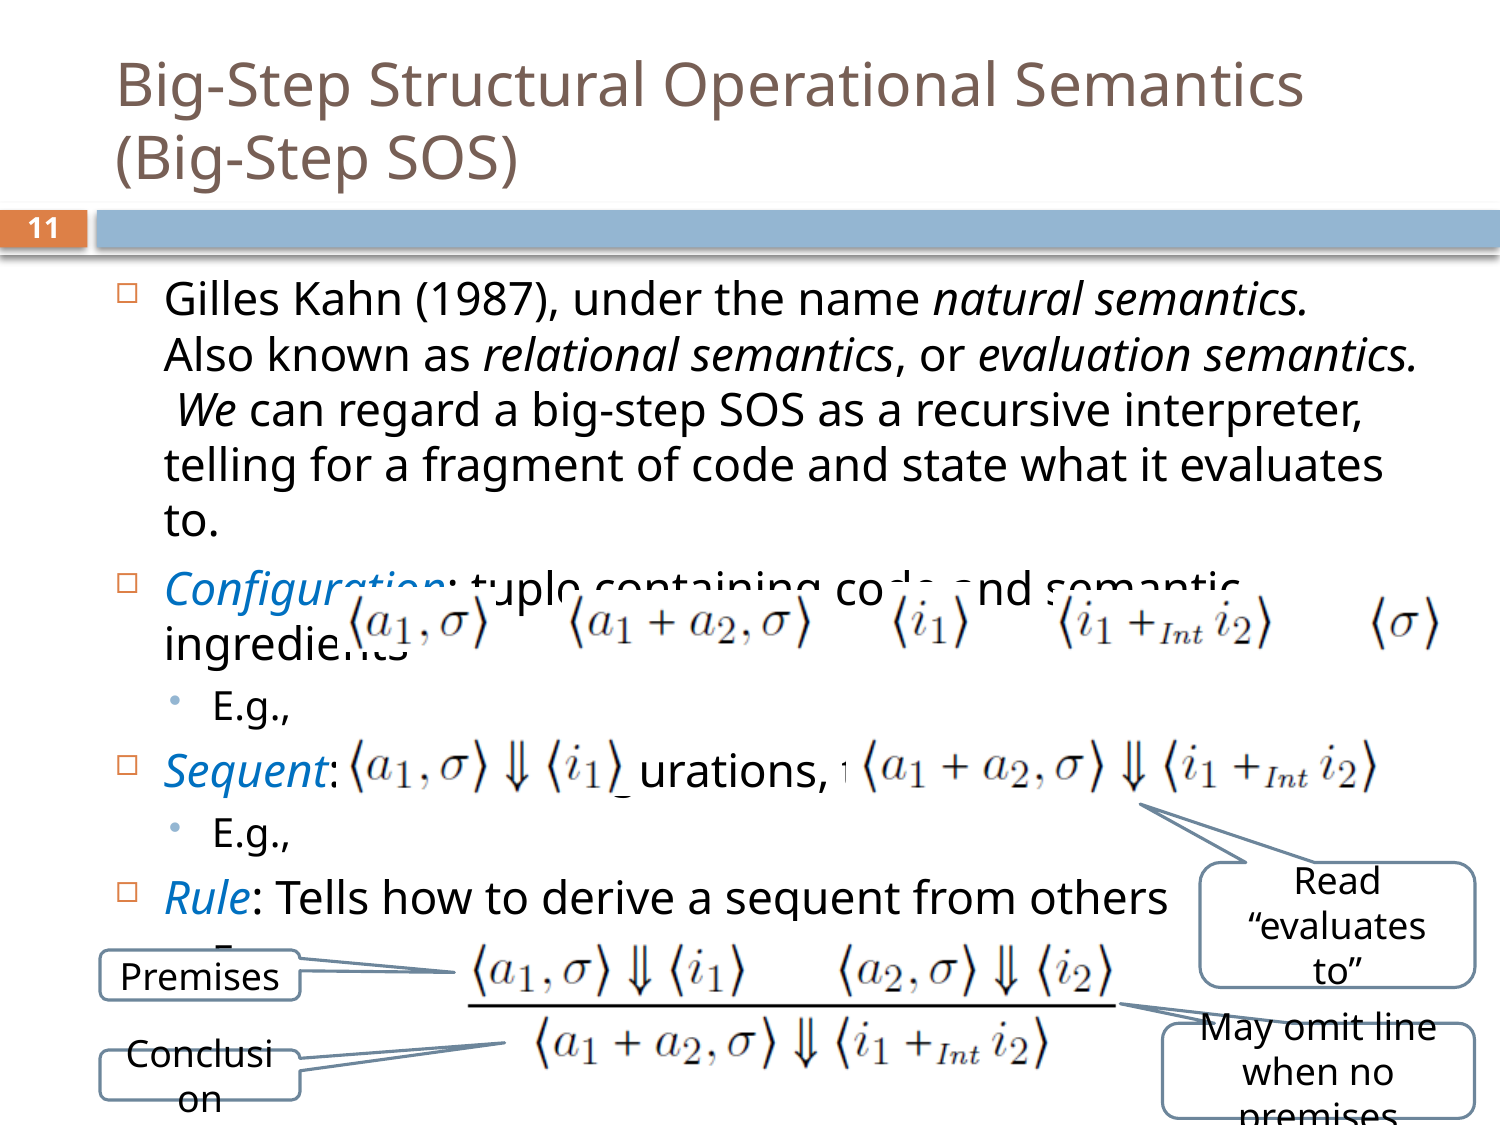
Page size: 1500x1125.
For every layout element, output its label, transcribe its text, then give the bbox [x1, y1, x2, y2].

picture [846, 734, 1388, 802]
picture [887, 581, 976, 653]
text_box Conclusion [98, 1046, 431, 1102]
picture [437, 921, 1138, 1088]
picture [335, 729, 635, 796]
picture [562, 590, 820, 662]
slide_number 11 [0, 208, 88, 249]
text_box Read “evaluates to” [1151, 812, 1477, 990]
picture [1362, 583, 1446, 664]
text_box Premises [98, 948, 431, 1002]
list Gilles Kahn (1987), under the name natural semantics. Also known as relational semantics, or evaluation semantics. We can regard a big-step SOS as a recursive interpreter, telling for a fragment of code and state what it evaluates to. Configuration: tuple containing code and semantic ingredients E.g., Sequent: Pair of configurations, to be derived or proved E.g., Rule: Tells how to derive a sequent from others E.g., [100, 262, 1438, 1000]
picture [337, 587, 496, 653]
text_box May omit line when no premises [1143, 1004, 1477, 1120]
title Big-Step Structural Operational Semantics (Big-Step SOS) [100, 37, 1438, 200]
picture [1052, 590, 1276, 660]
